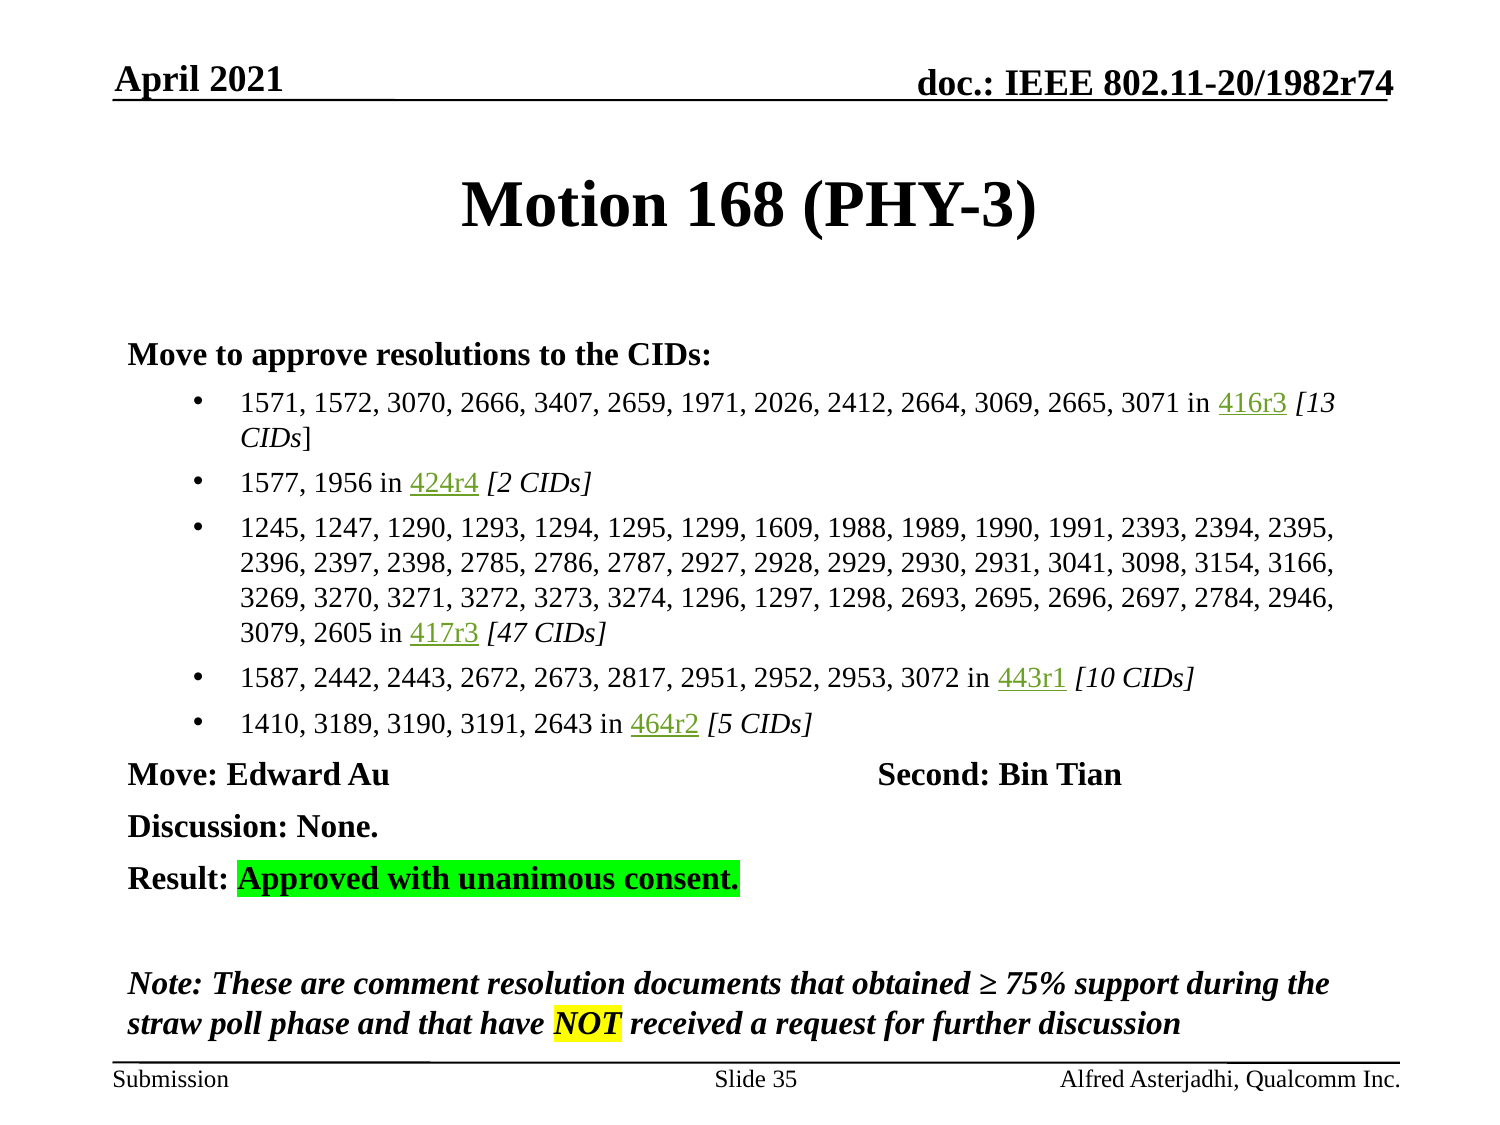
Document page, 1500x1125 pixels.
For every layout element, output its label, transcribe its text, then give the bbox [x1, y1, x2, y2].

list Move to approve resolutions to the CIDs: 1571, 1572, 3070, 2666, 3407, 2659, 1971, 2026, 2412, 2664, 3069, 2665, 3071 in 416r3 [13 CIDs] 1577, 1956 in 424r4 [2 CIDs] 1245, 1247, 1290, 1293, 1294, 1295, 1299, 1609, 1988, 1989, 1990, 1991, 2393, 2394, 2395, 2396, 2397, 2398, 2785, 2786, 2787, 2927, 2928, 2929, 2930, 2931, 3041, 3098, 3154, 3166, 3269, 3270, 3271, 3272, 3273, 3274, 1296, 1297, 1298, 2693, 2695, 2696, 2697, 2784, 2946, 3079, 2605 in 417r3 [47 CIDs] 1587, 2442, 2443, 2672, 2673, 2817, 2951, 2952, 2953, 3072 in 443r1 [10 CIDs] 1410, 3189, 3190, 3191, 2643 in 464r2 [5 CIDs] Move: Edward Au Second: Bin Tian Discussion: None. Result: Approved with unanimous consent. Note: These are comment resolution documents that obtained ≥ 75% support during the straw poll phase and that have NOT received a request for further discussion [112, 324, 1388, 1000]
title Motion 168 (PHY-3) [112, 112, 1388, 288]
slide_number Slide 35 [712, 1061, 800, 1123]
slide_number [114, 54, 423, 100]
footer Alfred Asterjadhi, Qualcomm Inc. [878, 1061, 1402, 1093]
